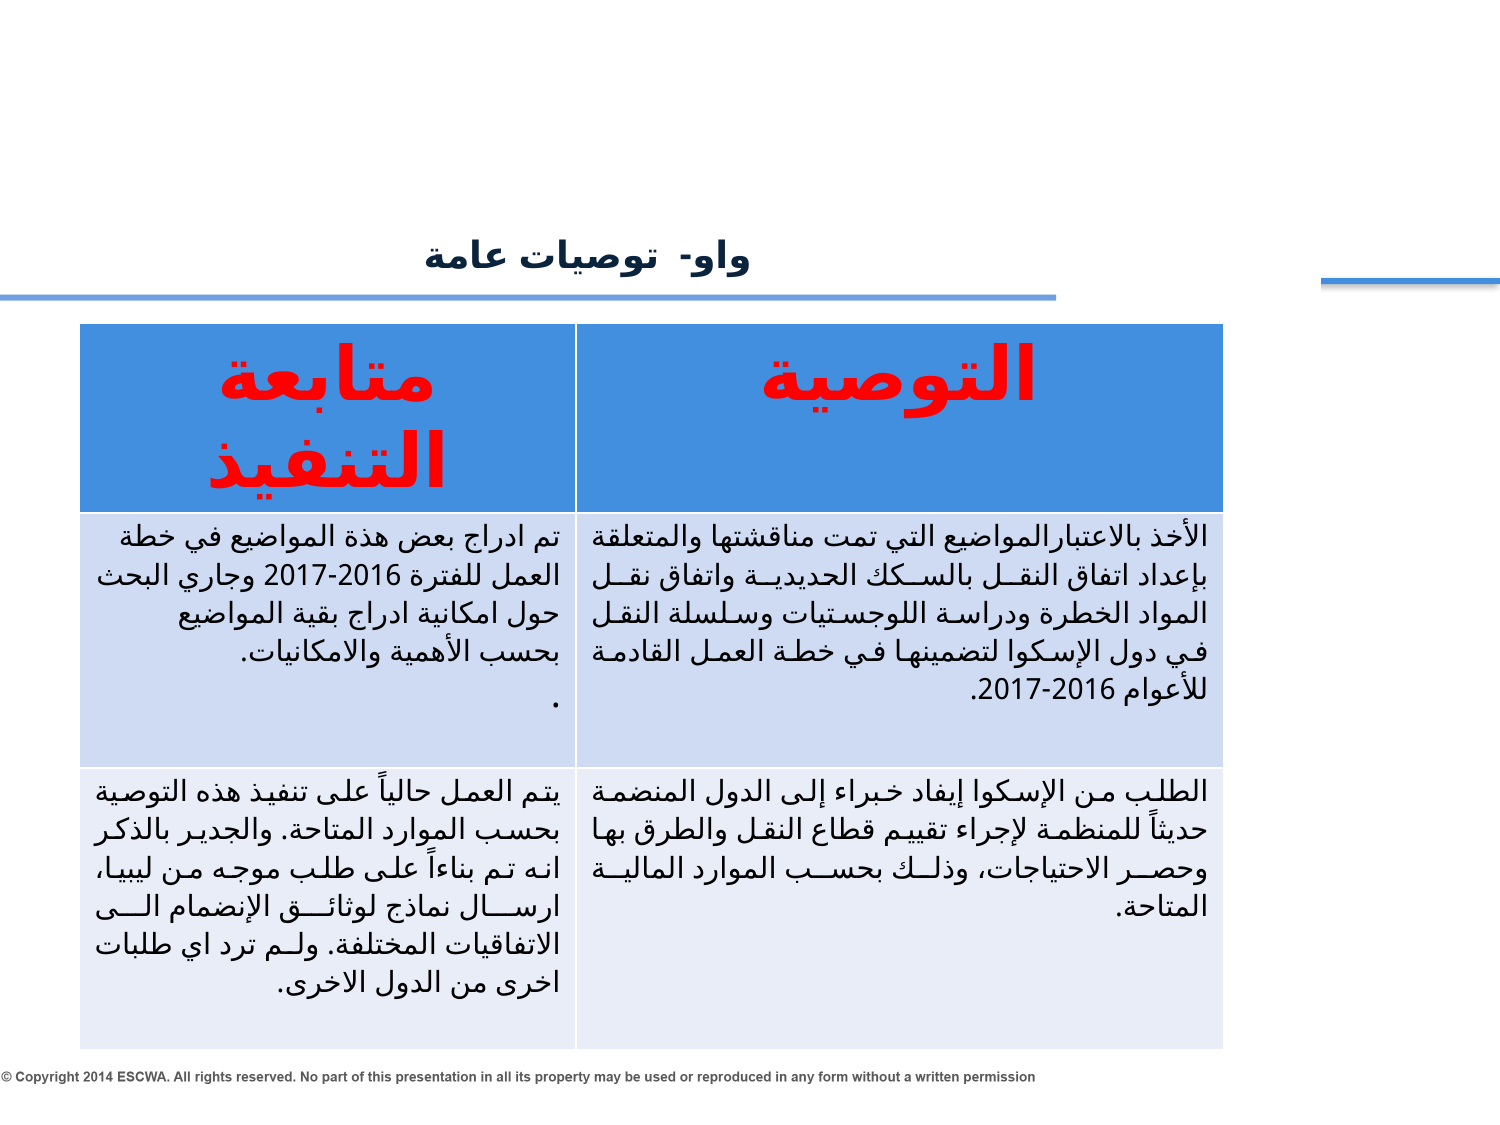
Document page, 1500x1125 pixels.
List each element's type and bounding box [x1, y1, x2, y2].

picture [0, 16, 1321, 1125]
